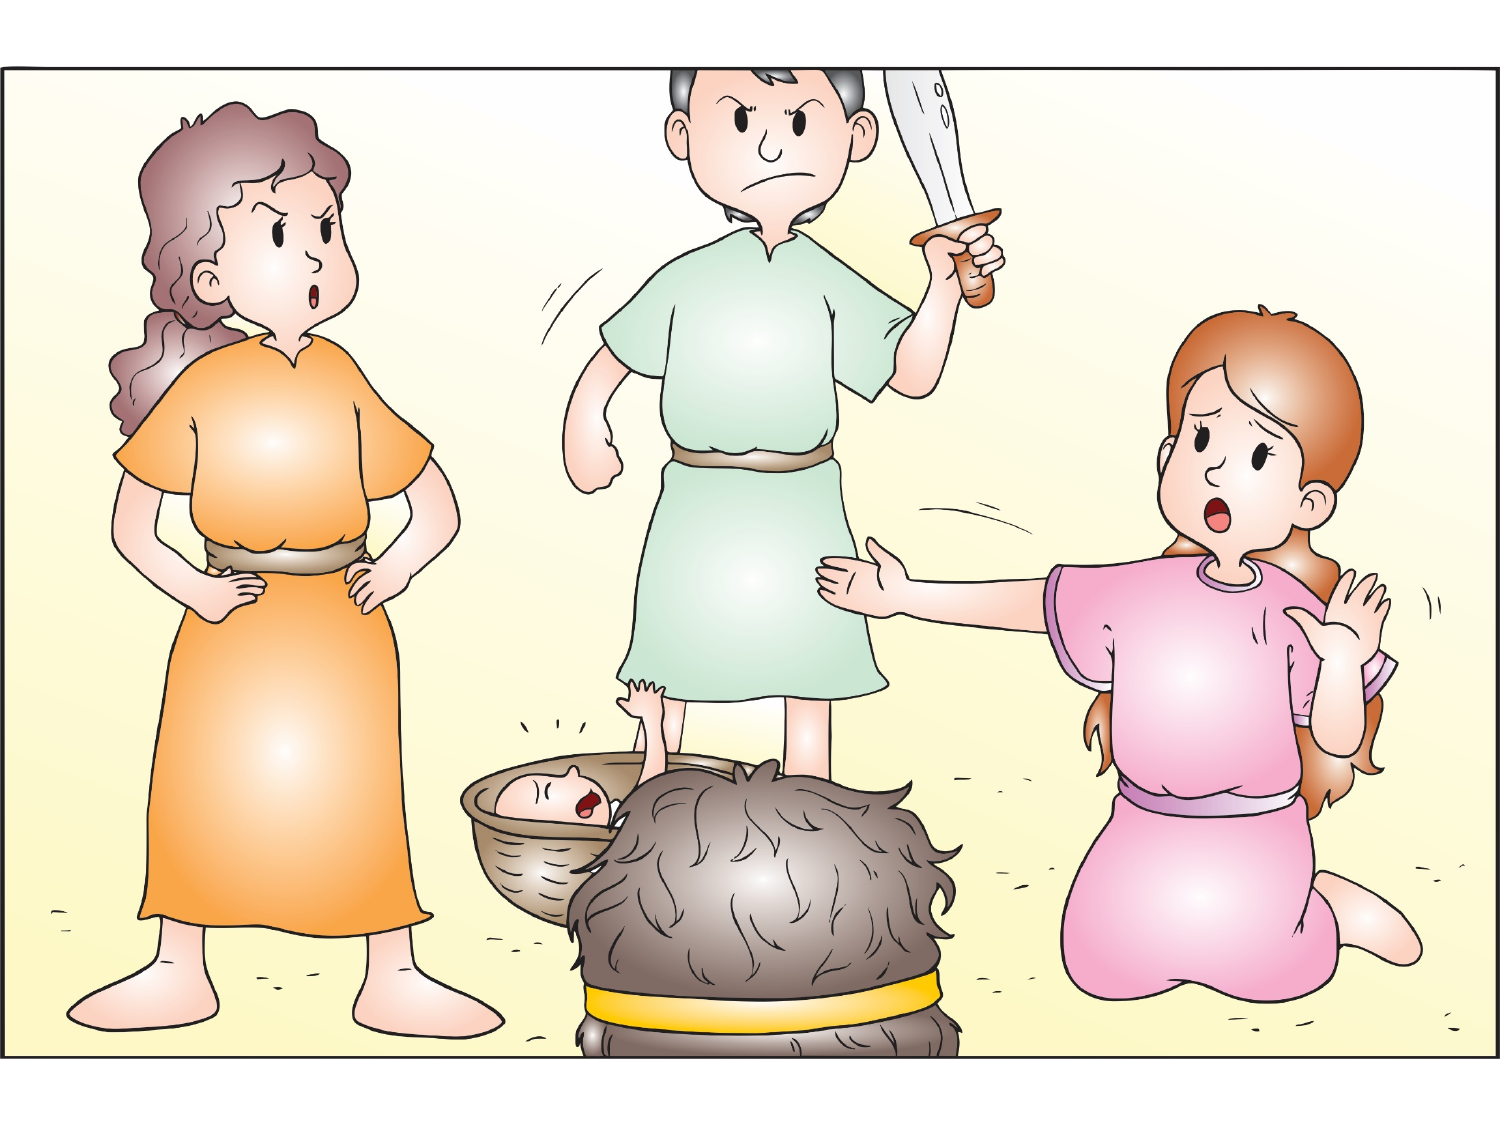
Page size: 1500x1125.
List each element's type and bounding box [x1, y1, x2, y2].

picture [0, 66, 1500, 1059]
